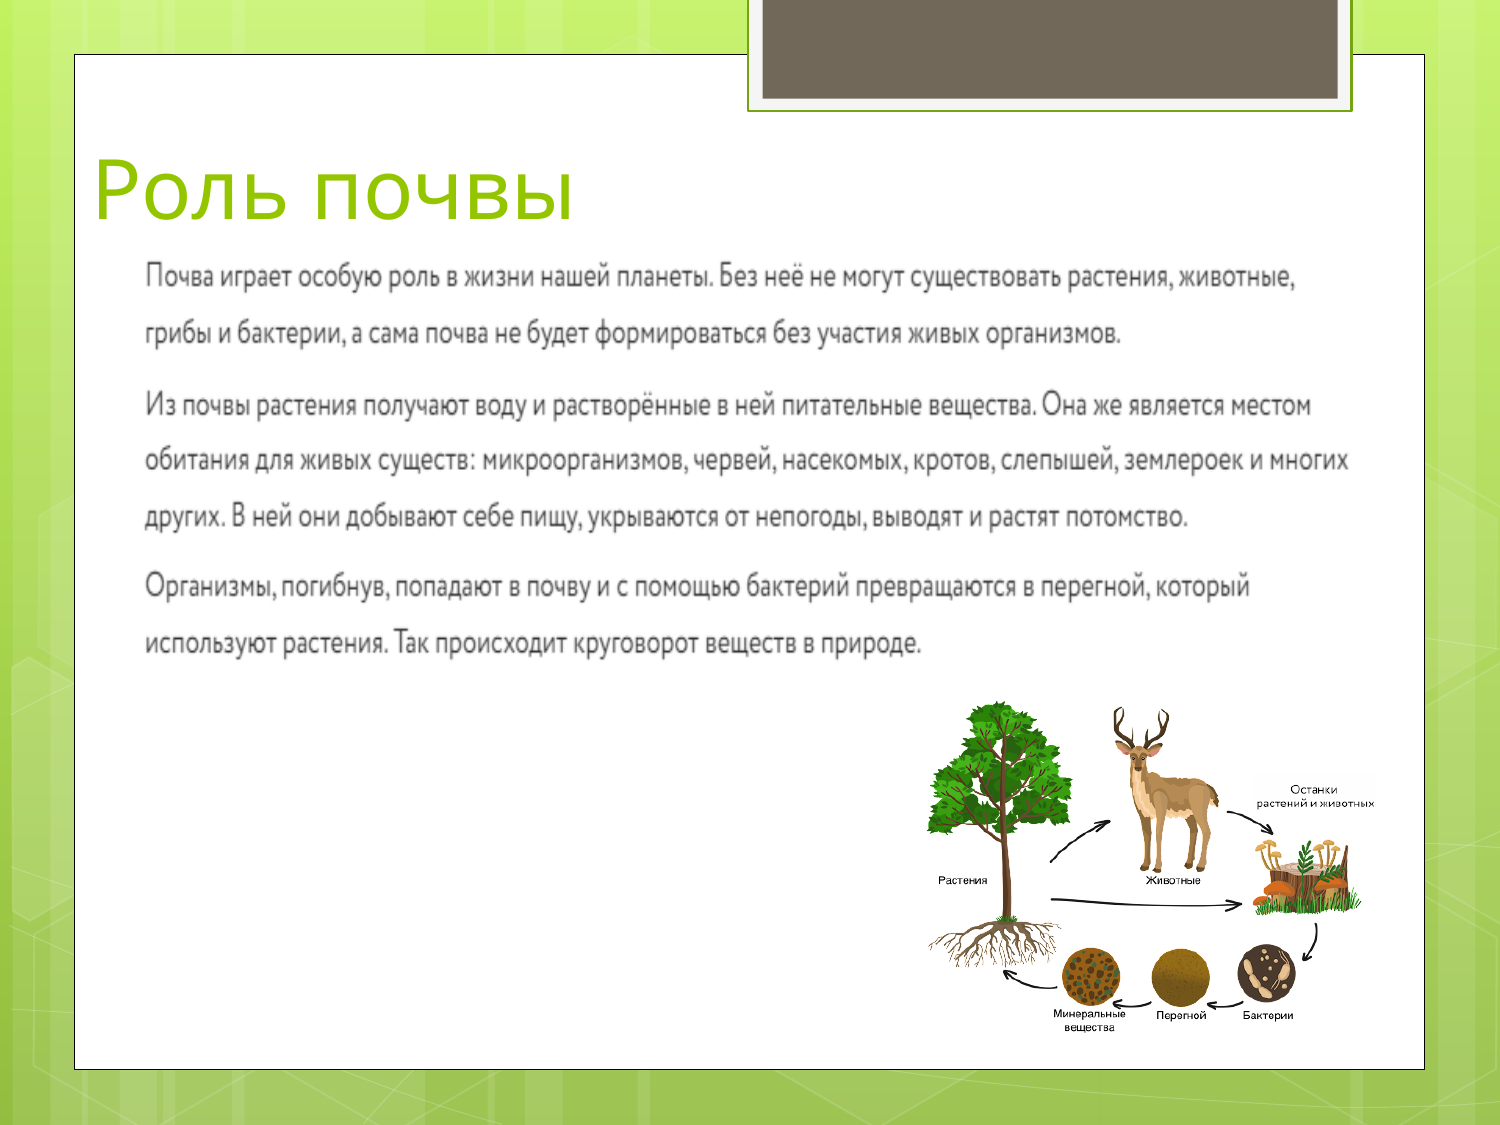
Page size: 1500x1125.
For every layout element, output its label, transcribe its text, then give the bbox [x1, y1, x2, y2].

title Роль почвы [76, 56, 1229, 244]
picture [128, 243, 1401, 1044]
